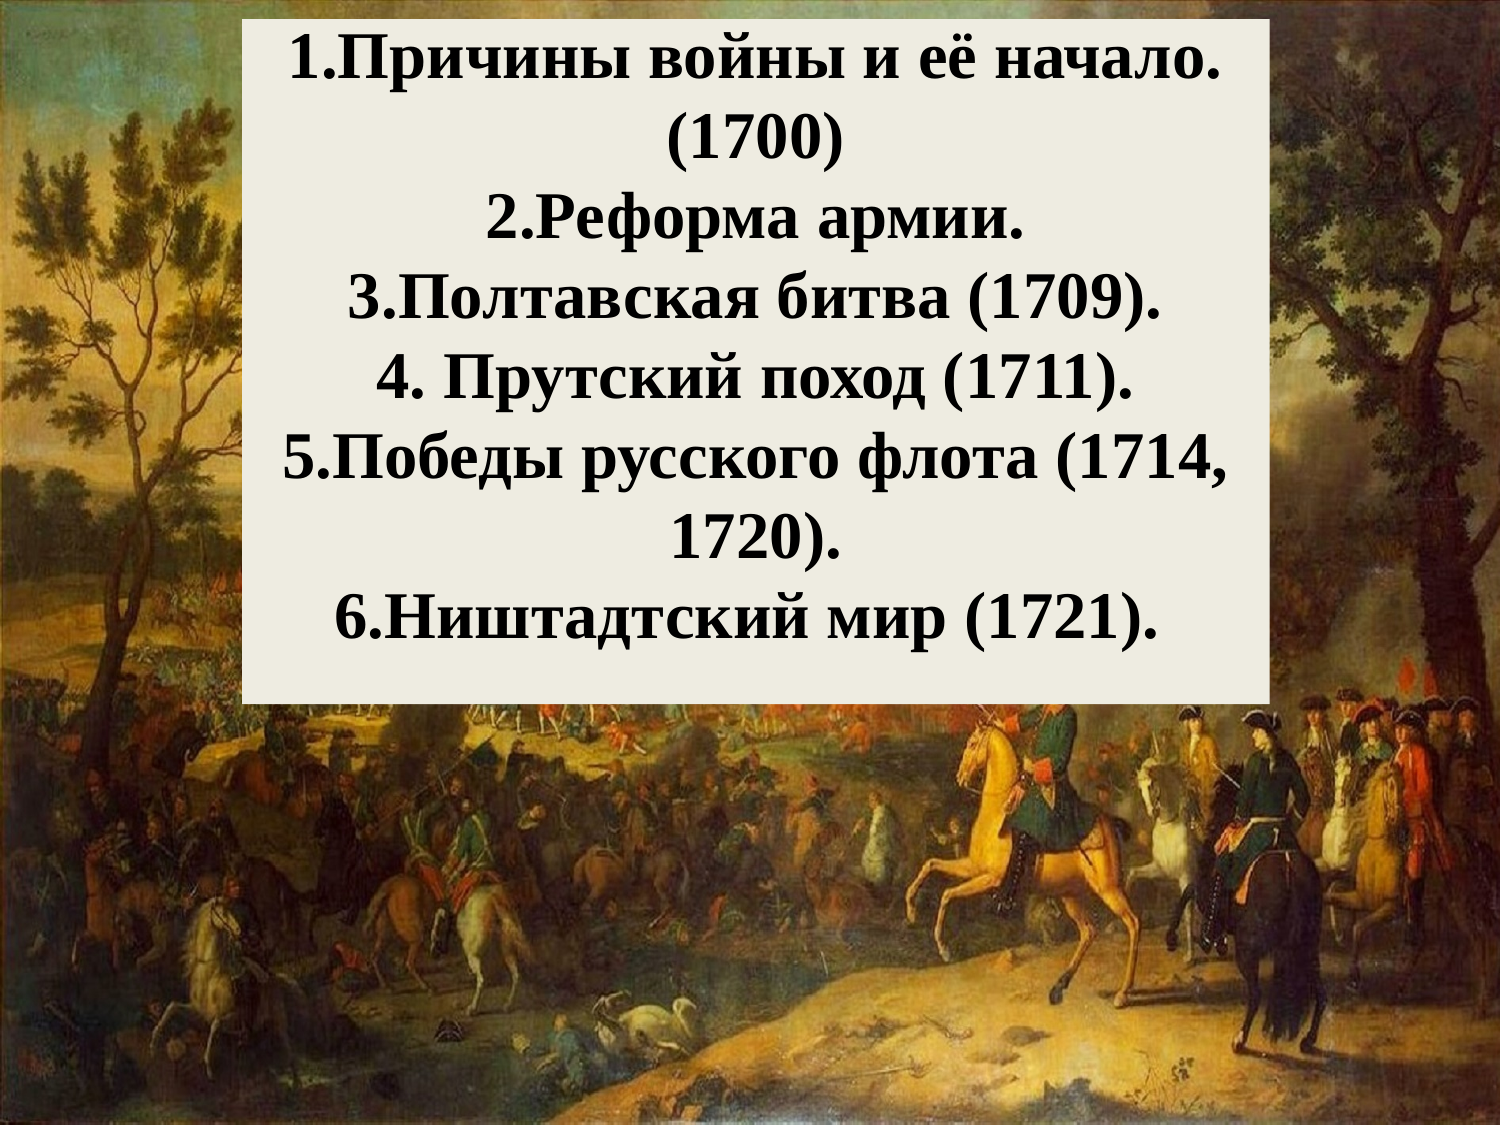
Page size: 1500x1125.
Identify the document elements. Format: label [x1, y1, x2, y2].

list [0, 0, 1500, 1125]
